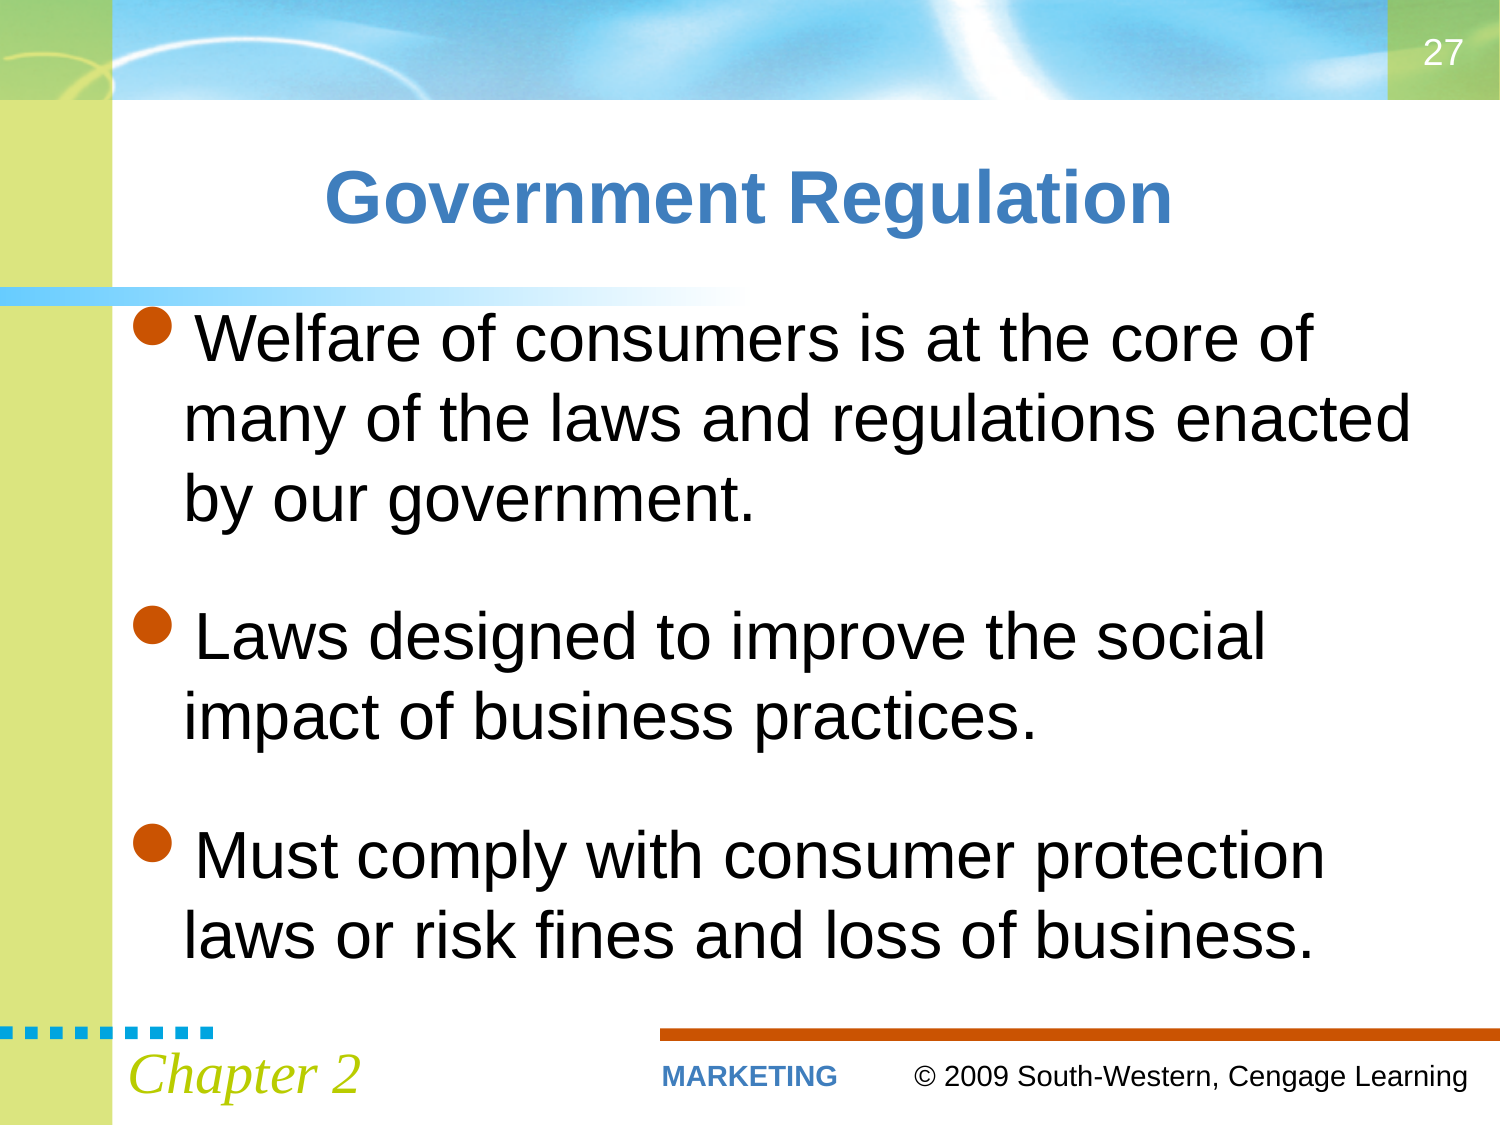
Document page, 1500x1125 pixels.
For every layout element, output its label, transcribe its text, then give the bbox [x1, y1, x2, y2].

slide_number 27 [1387, 0, 1500, 101]
title Government Regulation [112, 99, 1388, 287]
footer Chapter 2 [112, 1063, 638, 1113]
list Welfare of consumers is at the core of many of the laws and regulations enacted by our government. Laws designed to improve the social impact of business practices. Must comply with consumer protection laws or risk fines and loss of business. [112, 287, 1451, 1063]
